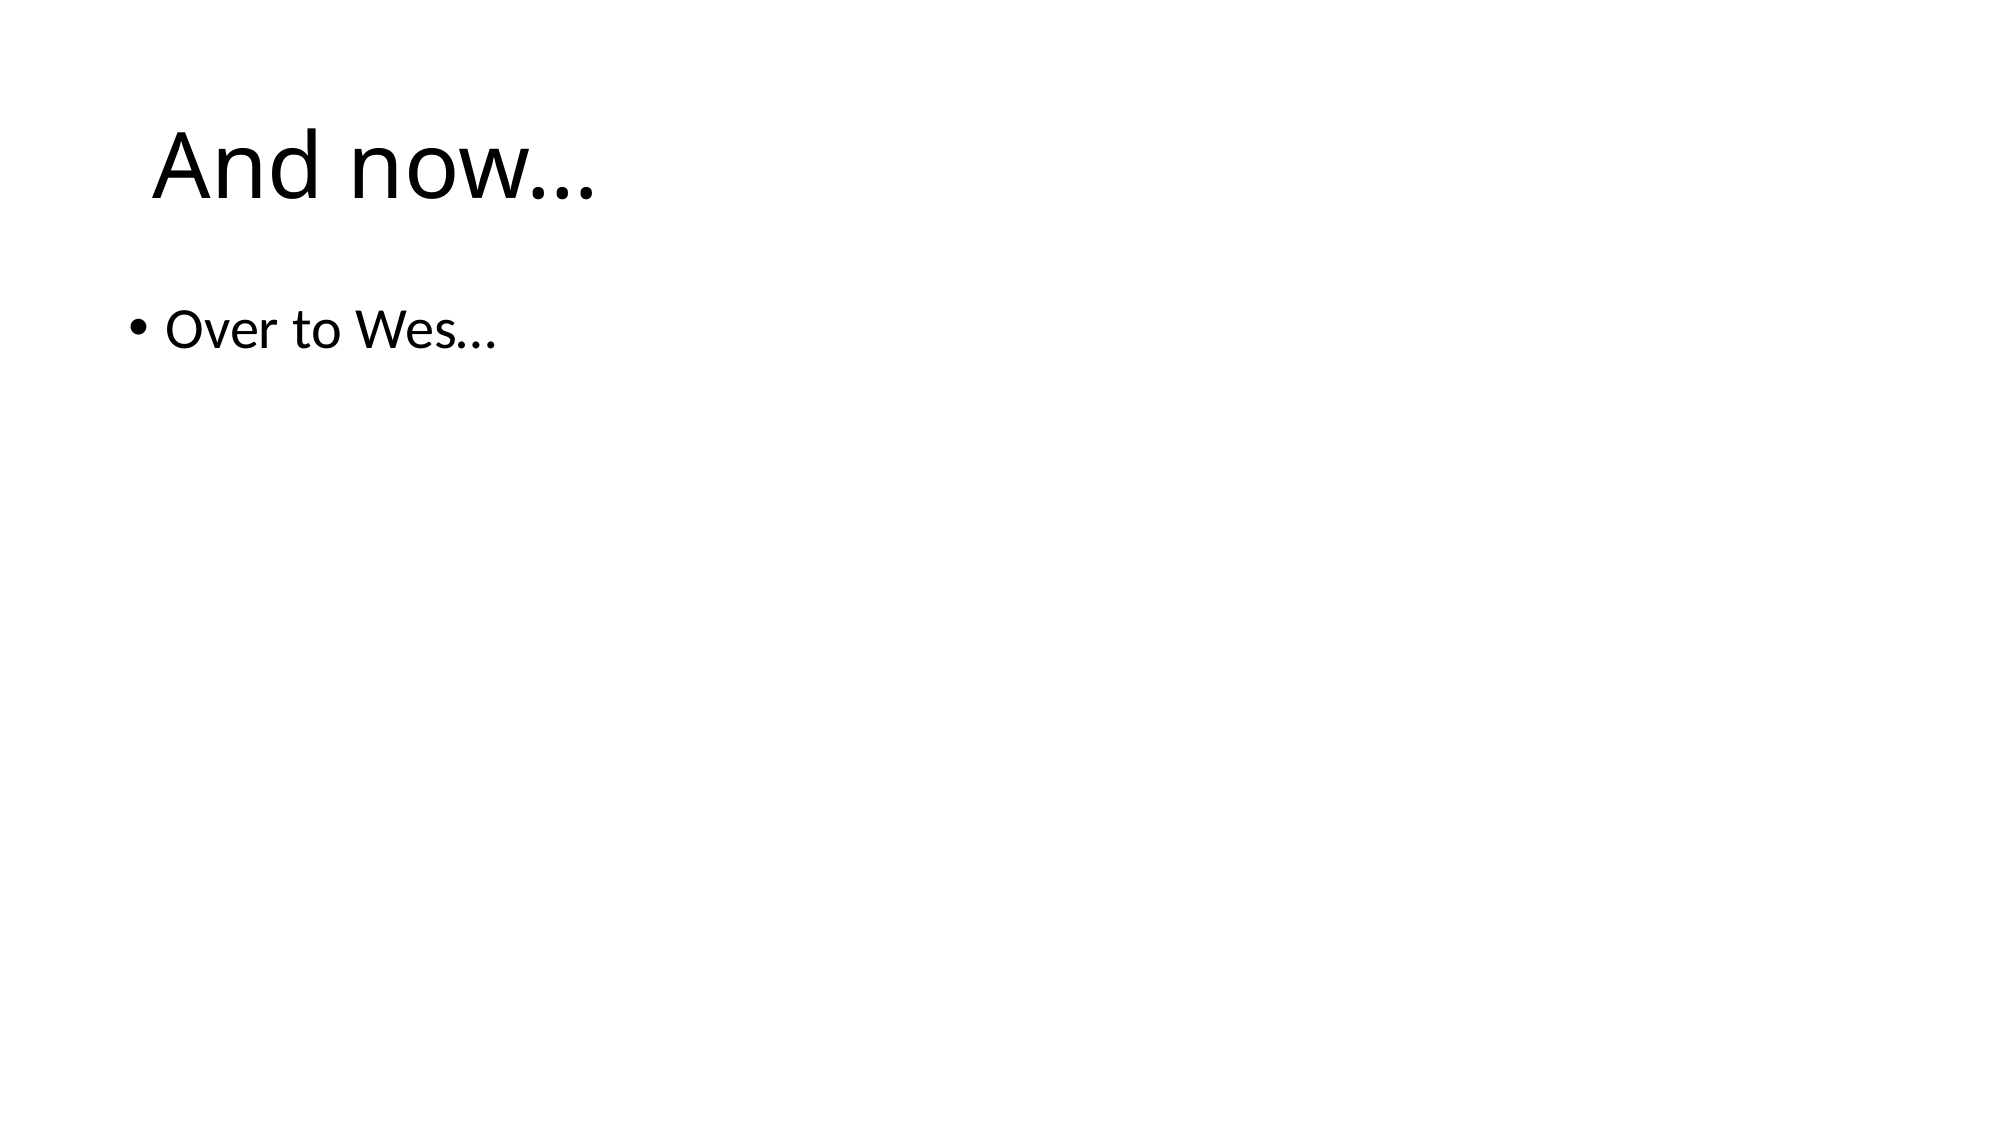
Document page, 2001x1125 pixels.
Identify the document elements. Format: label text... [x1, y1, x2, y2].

title And now… [137, 59, 1863, 278]
list Over to Wes… [113, 290, 1839, 1005]
